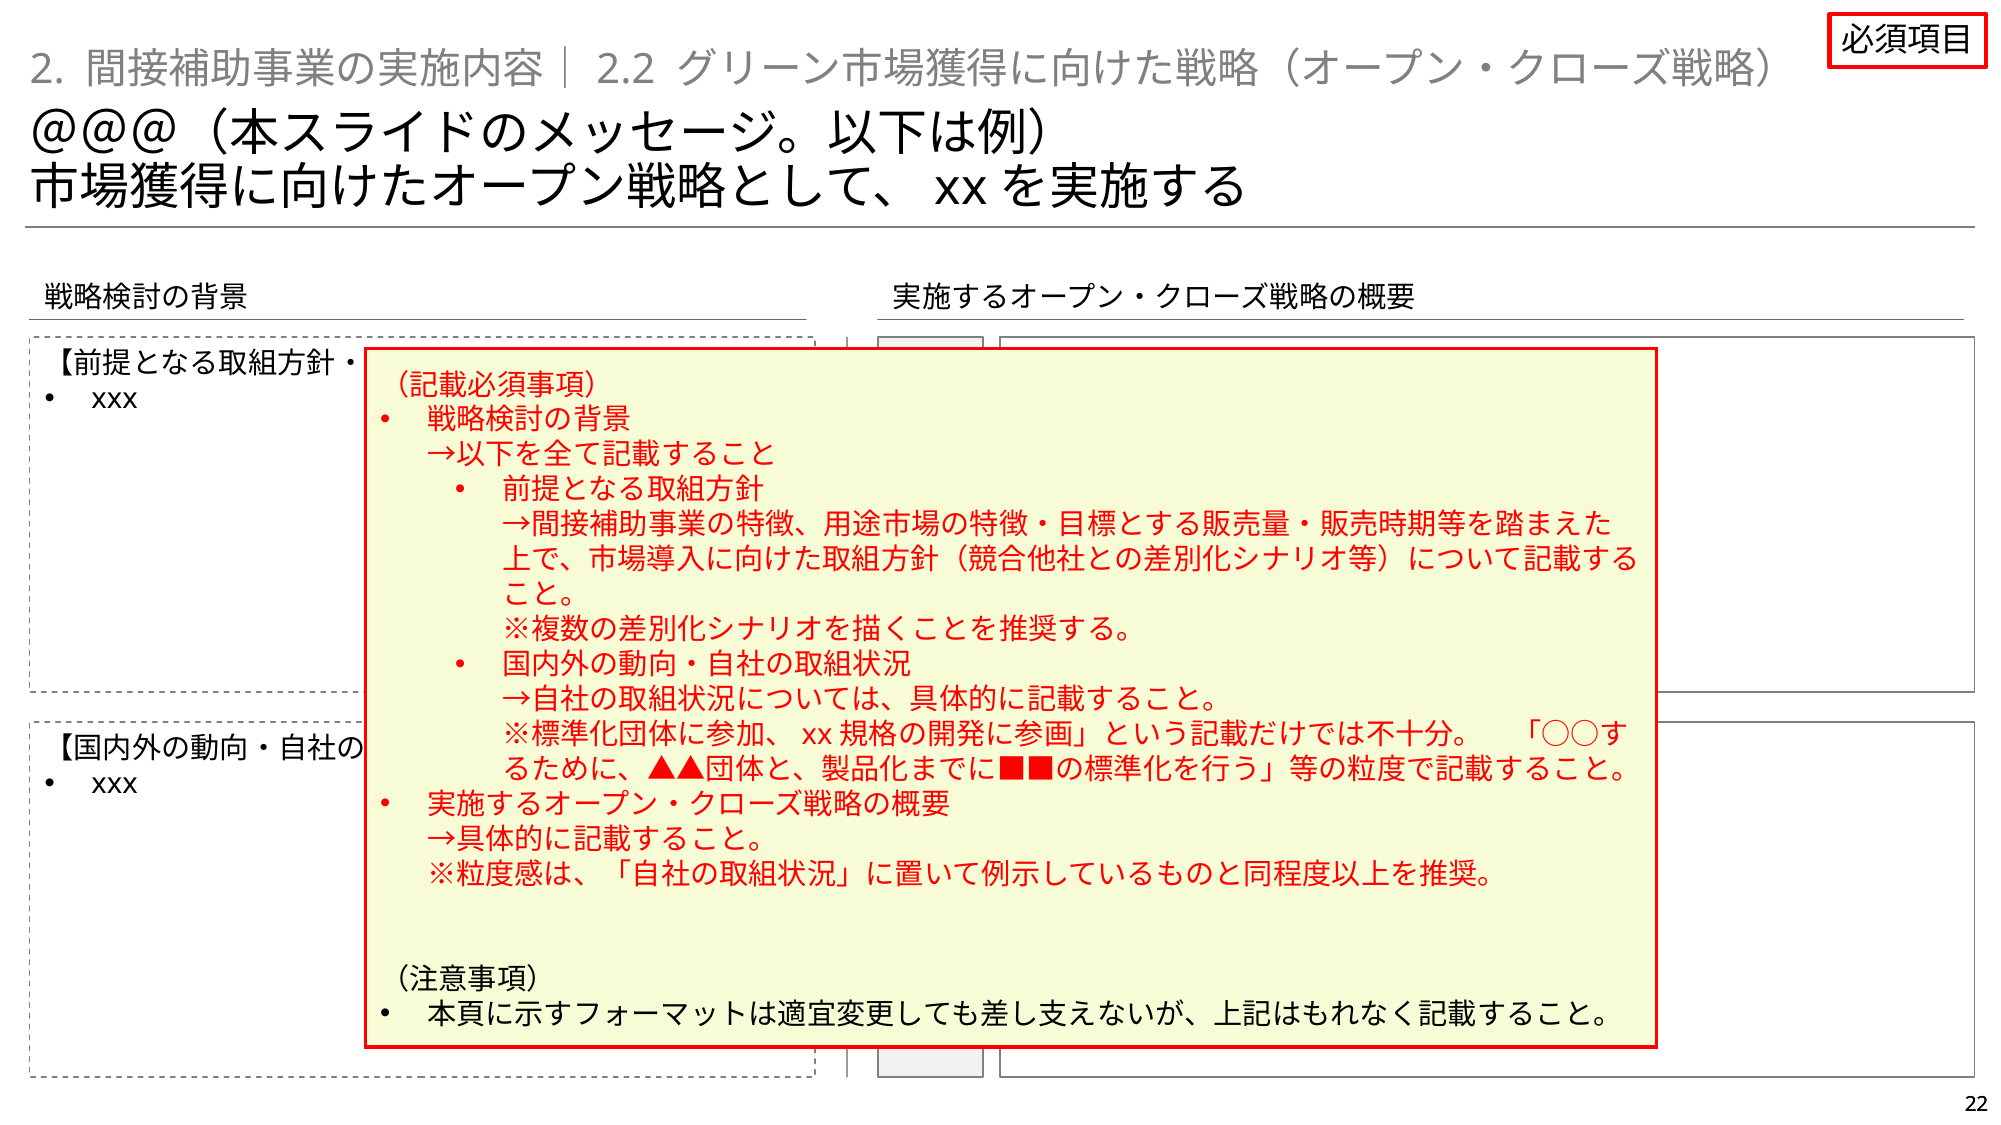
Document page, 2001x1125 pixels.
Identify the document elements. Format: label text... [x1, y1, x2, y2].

text_box 2. 間接補助事業の実施内容｜2.2 グリーン市場獲得に向けた戦略（オープン・クローズ戦略） [29, 47, 1848, 94]
text_box オープン戦略 [876, 336, 985, 347]
text_box xxx [998, 720, 1976, 1078]
text_box 【国内外の動向・自社の取組状況】 xxx [28, 720, 817, 1078]
text_box xxx [998, 336, 1976, 694]
text_box ＠＠＠（本スライドのメッセージ。以下は例） 市場獲得に向けたオープン戦略として、xxを実施する [29, 107, 1875, 216]
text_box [828, 336, 865, 1078]
text_box クローズ戦略 [876, 1049, 985, 1078]
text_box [877, 271, 1964, 320]
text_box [28, 271, 807, 320]
text_box （記載必須事項） 戦略検討の背景 →以下を全て記載すること 前提となる取組方針 →間接補助事業の特徴、用途市場の特徴・目標とする販売量・販売時期等を踏まえた上で、市場導入に向けた取組方針（競合他社との差別化シナリオ等）について記載すること。 ※複数の差別化シナリオを描くことを推奨する。 国内外の動向・自社の取組状況 →自社の取組状況については、具体的に記載すること。 ※標準化団体に参加、xx規格の開発に参画」という記載だけでは不十分。 「○○するために、▲▲団体と、製品化までに■■の標準化を行う」等の粒度で記載すること。 実施するオープン・クローズ戦略の概要 →具体的に記載すること。 ※粒度感は、「自社の取組状況」に置いて例示しているものと同程度以上を推奨。 （注意事項） 本頁に示すフォーマットは適宜変更しても差し支えないが、上記はもれなく記載すること。 [364, 347, 828, 1049]
text_box 必須項目 [1829, 13, 1986, 68]
text_box （記載必須事項） 戦略検討の背景 →以下を全て記載すること 前提となる取組方針 →間接補助事業の特徴、用途市場の特徴・目標とする販売量・販売時期等を踏まえた上で、市場導入に向けた取組方針（競合他社との差別化シナリオ等）について記載すること。 ※複数の差別化シナリオを描くことを推奨する。 国内外の動向・自社の取組状況 →自社の取組状況については、具体的に記載すること。 ※標準化団体に参加、xx規格の開発に参画」という記載だけでは不十分。 「○○するために、▲▲団体と、製品化までに■■の標準化を行う」等の粒度で記載すること。 実施するオープン・クローズ戦略の概要 →具体的に記載すること。 ※粒度感は、「自社の取組状況」に置いて例示しているものと同程度以上を推奨。 （注意事項） 本頁に示すフォーマットは適宜変更しても差し支えないが、上記はもれなく記載すること。 [865, 347, 1658, 1049]
text_box 【前提となる取組方針・考え方】 xxx [28, 336, 817, 694]
